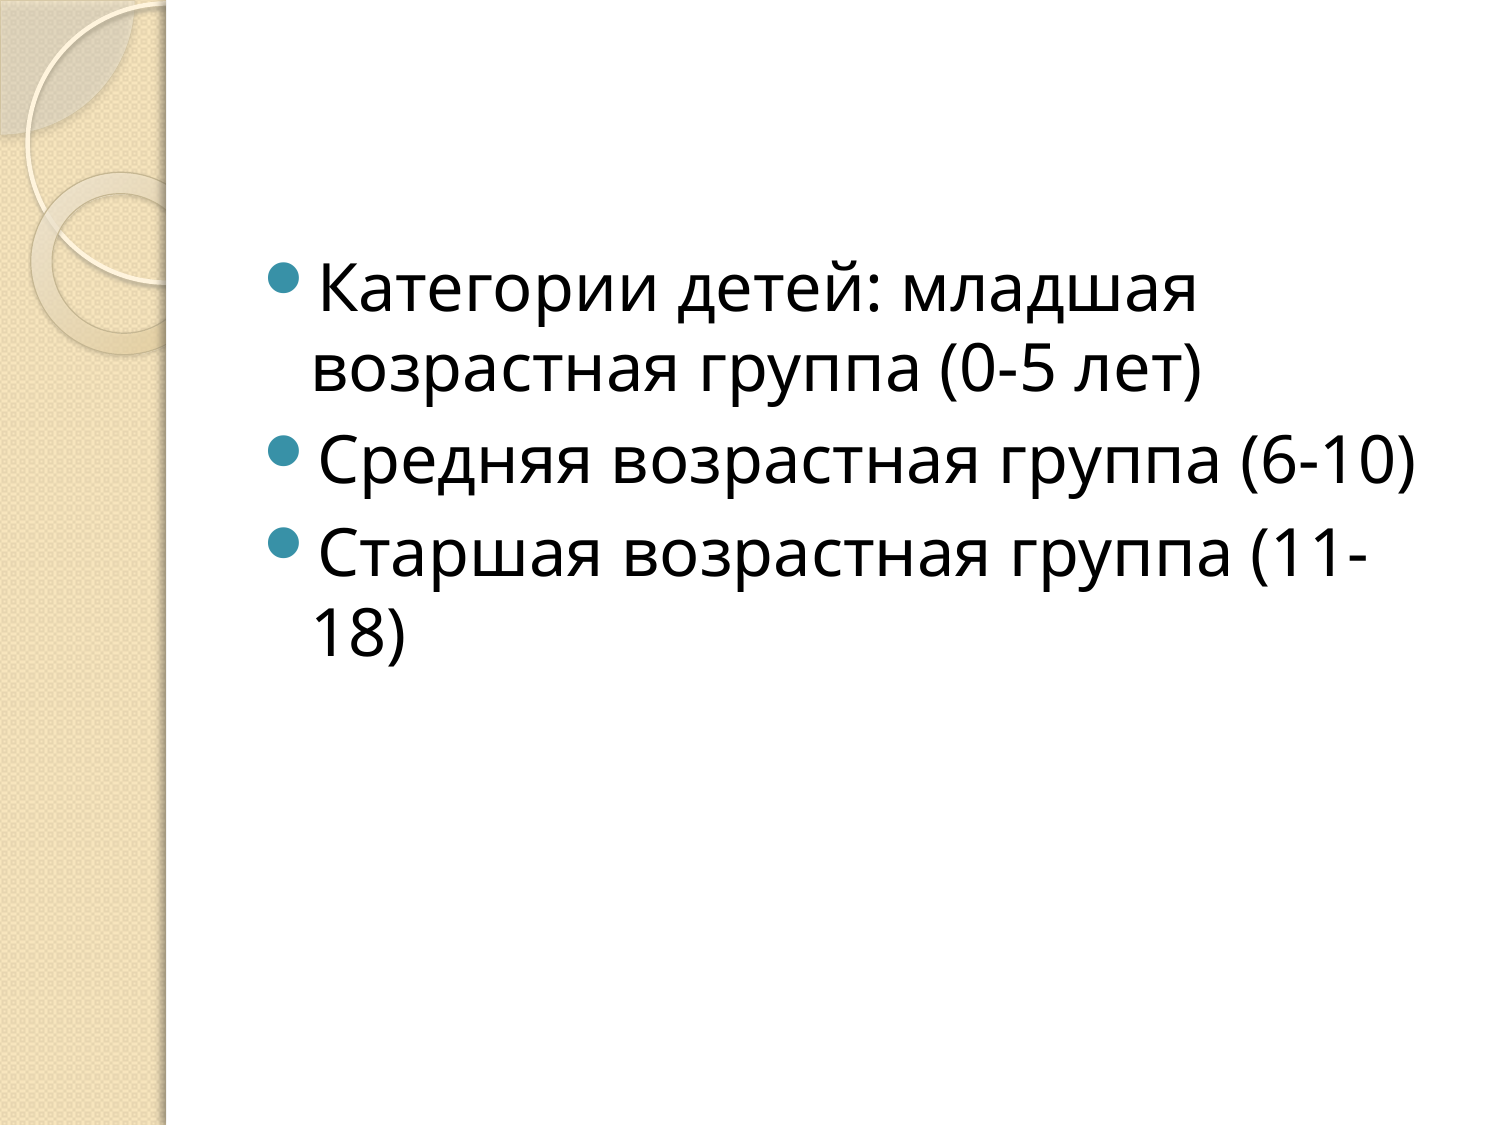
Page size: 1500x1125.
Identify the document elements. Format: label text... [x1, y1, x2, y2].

list Категории детей: младшая возрастная группа (0-5 лет) Средняя возрастная группа (6-10) Старшая возрастная группа (11-18) [235, 237, 1466, 1025]
